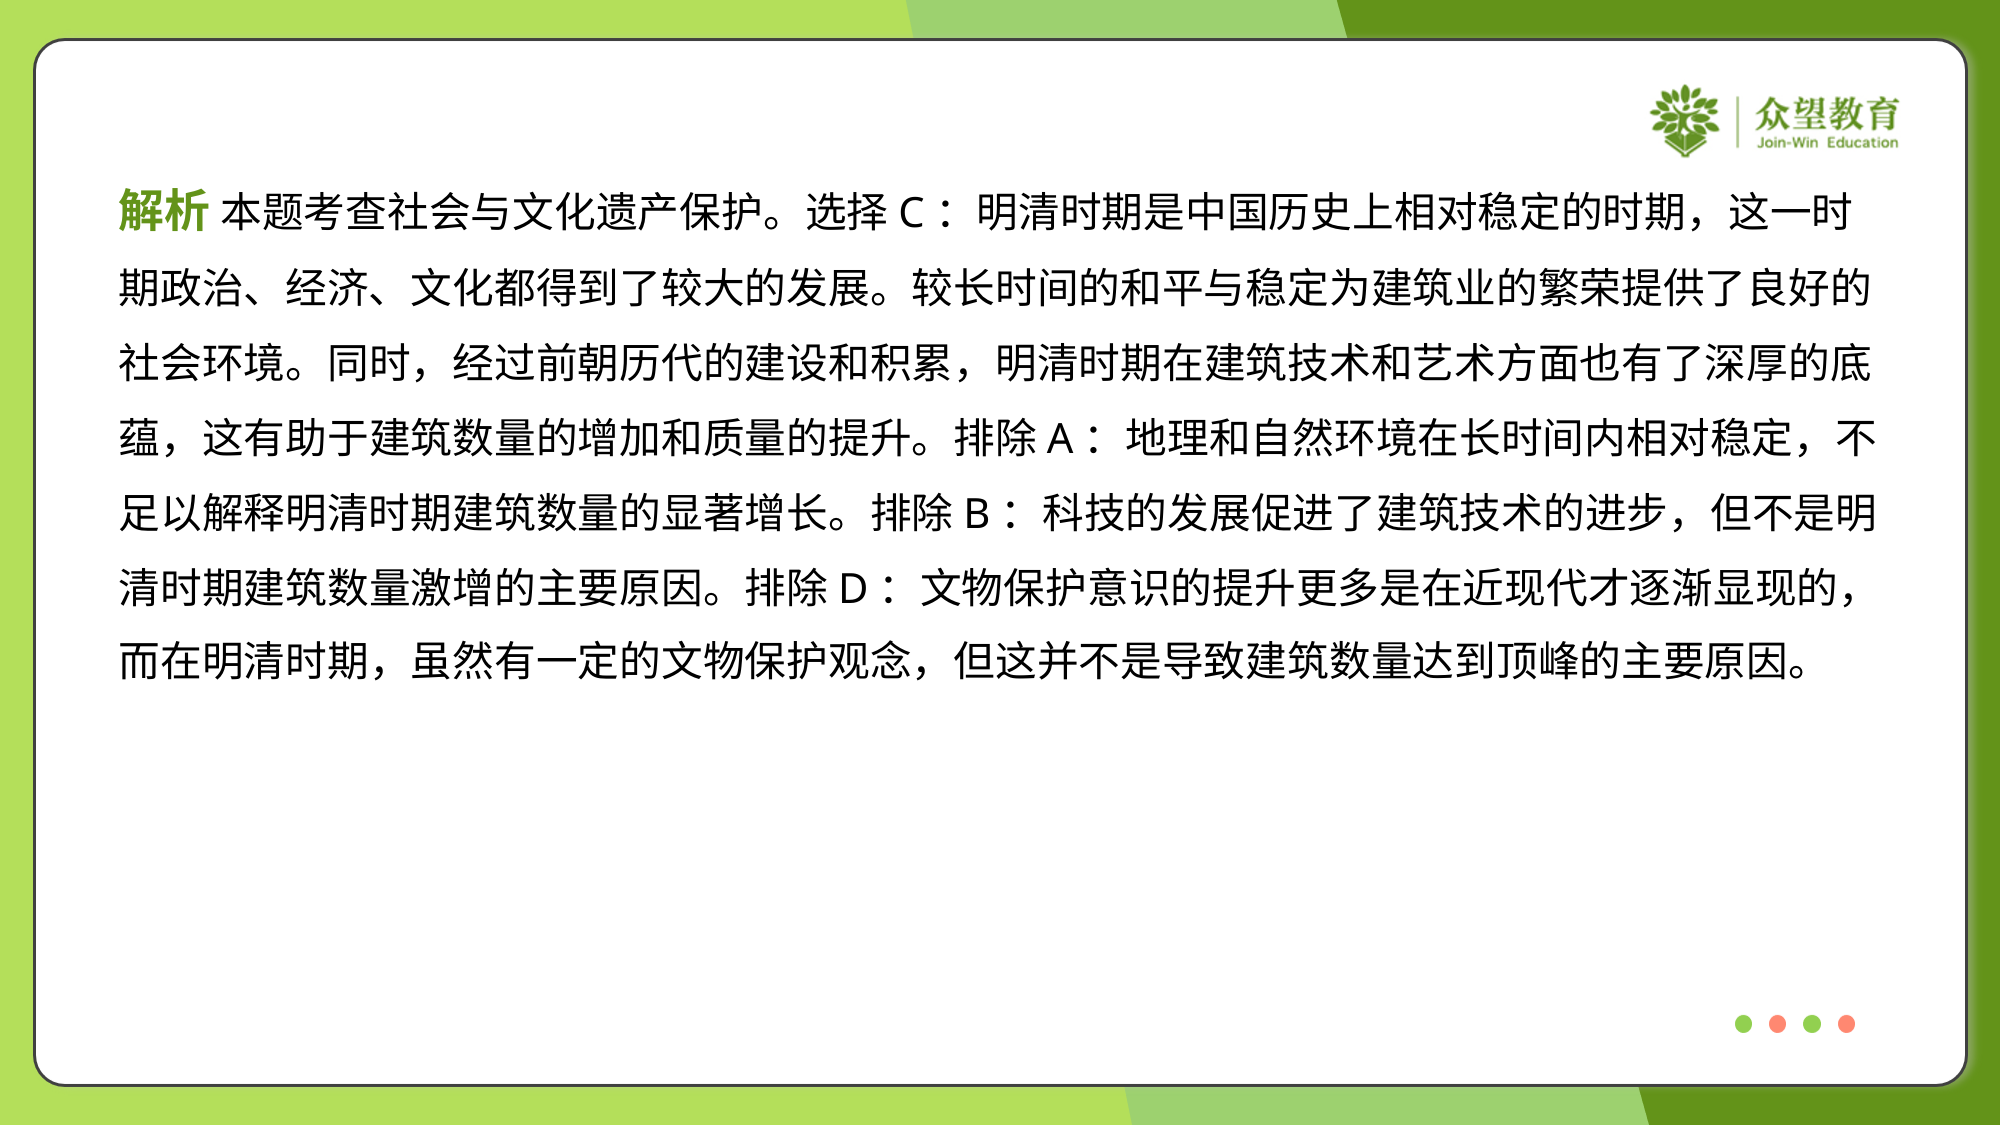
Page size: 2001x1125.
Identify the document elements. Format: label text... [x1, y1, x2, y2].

text_box 解析 本题考查社会与文化遗产保护。选择C：明清时期是中国历史上相对稳定的时期，这一时 期政治、经济、文化都得到了较大的发展。较长时间的和平与稳定为建筑业的繁荣提供了良好的 社会环境。同时，经过前朝历代的建设和积累，明清时期在建筑技术和艺术方面也有了深厚的底 蕴，这有助于建筑数量的增加和质量的提升。排除A：地理和自然环境在长时间内相对稳定，不 足以解释明清时期建筑数量的显著增长。排除B：科技的发展促进了建筑技术的进步，但不是明 清时期建筑数量激增的主要原因。排除D：文物保护意识的提升更多是在近现代才逐渐显现的， 而在明清时期，虽然有一定的文物保护观念，但这并不是导致建筑数量达到顶峰的主要原因。 [118, 159, 1883, 677]
picture [0, 0, 2000, 1125]
